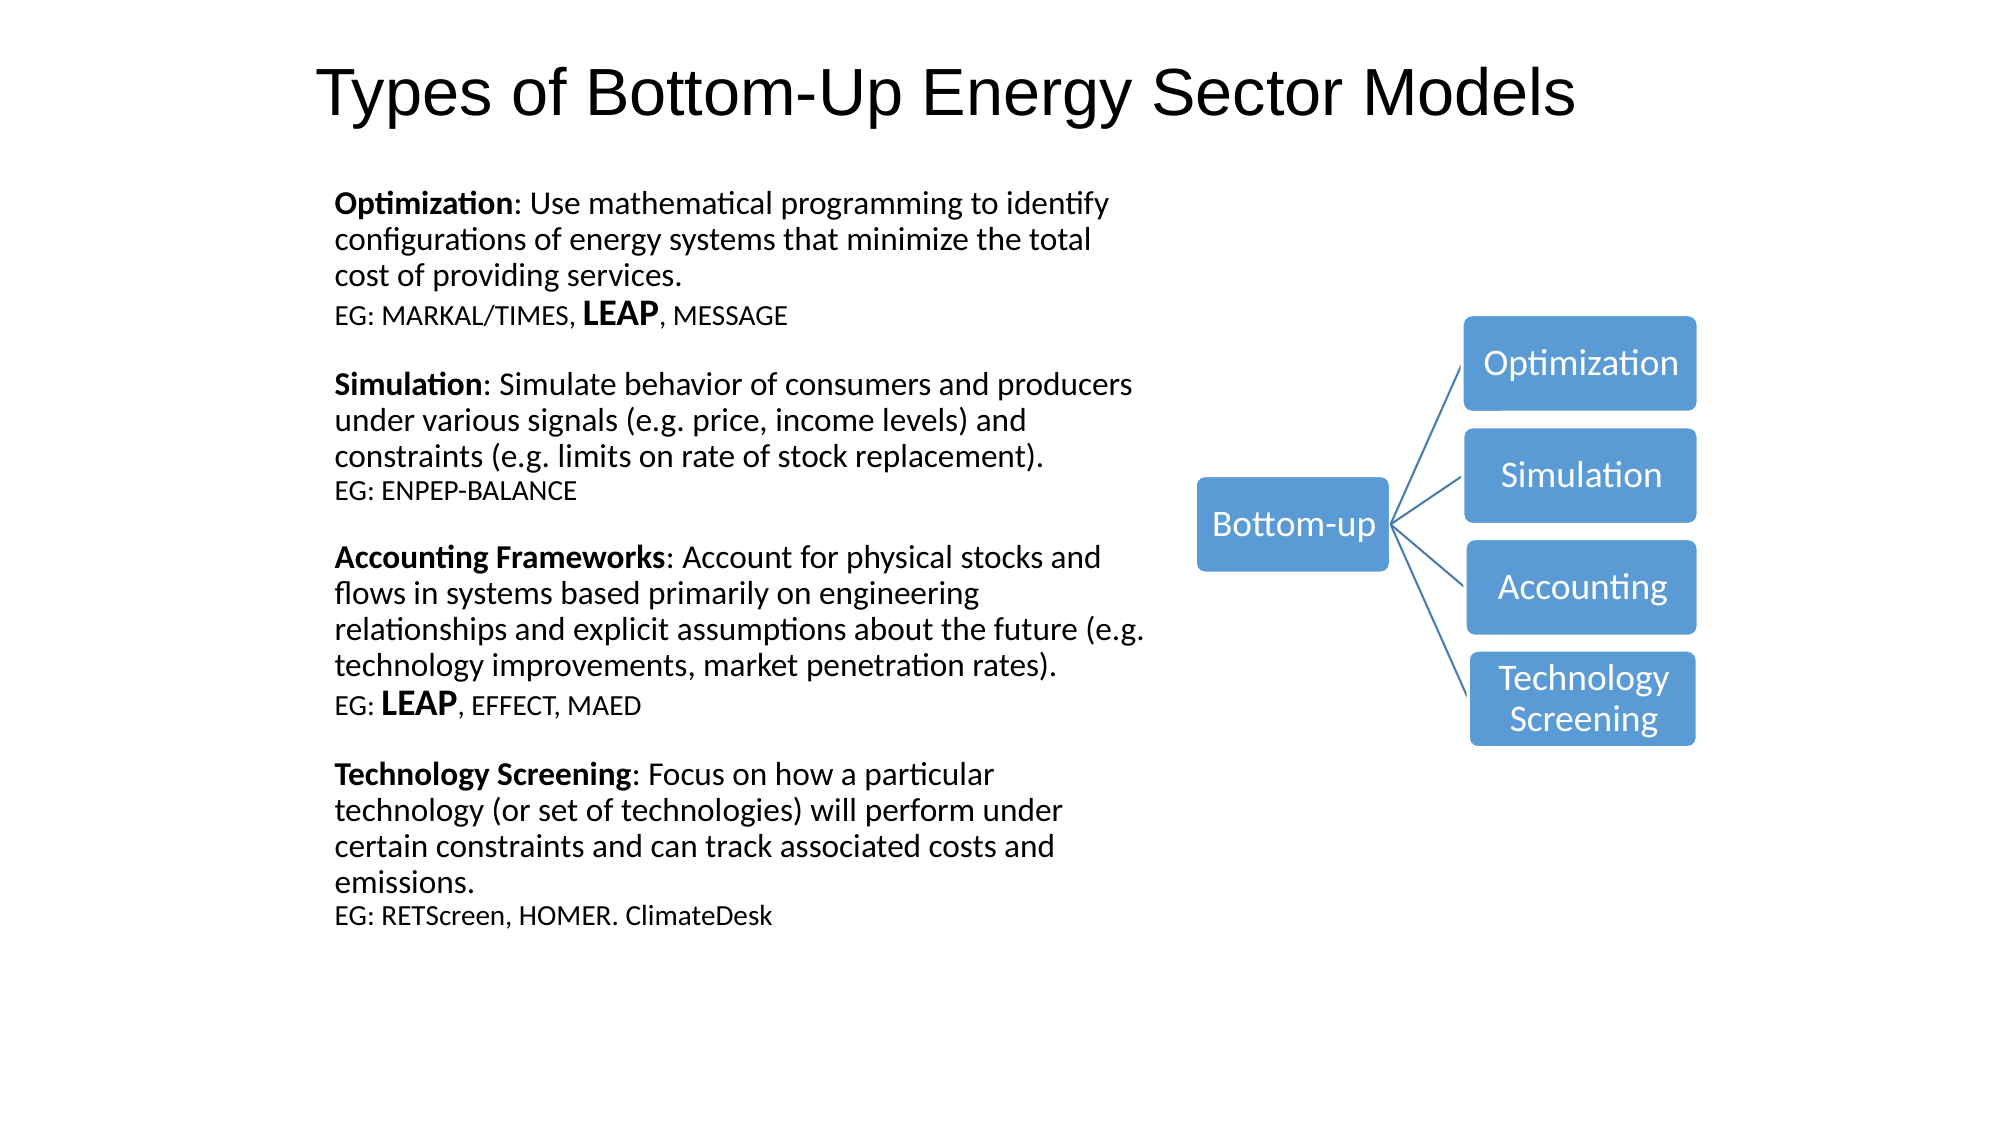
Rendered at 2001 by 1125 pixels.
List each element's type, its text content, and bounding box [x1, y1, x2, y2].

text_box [1187, 153, 1699, 909]
title Types of Bottom-Up Energy Sector Models [300, 0, 1674, 188]
list Optimization: Use mathematical programming to identify configurations of energy systems that minimize the total cost of providing services. EG: MARKAL/TIMES, LEAP, MESSAGE Simulation: Simulate behavior of consumers and producers under various signals (e.g. price, income levels) and constraints (e.g. limits on rate of stock replacement). EG: ENPEP-BALANCE Accounting Frameworks: Account for physical stocks and flows in systems based primarily on engineering relationships and explicit assumptions about the future (e.g. technology improvements, market penetration rates). EG: LEAP, EFFECT, MAED Technology Screening: Focus on how a particular technology (or set of technologies) will perform under certain constraints and can track associated costs and emissions. EG: RETScreen, HOMER. ClimateDesk [319, 178, 1165, 979]
